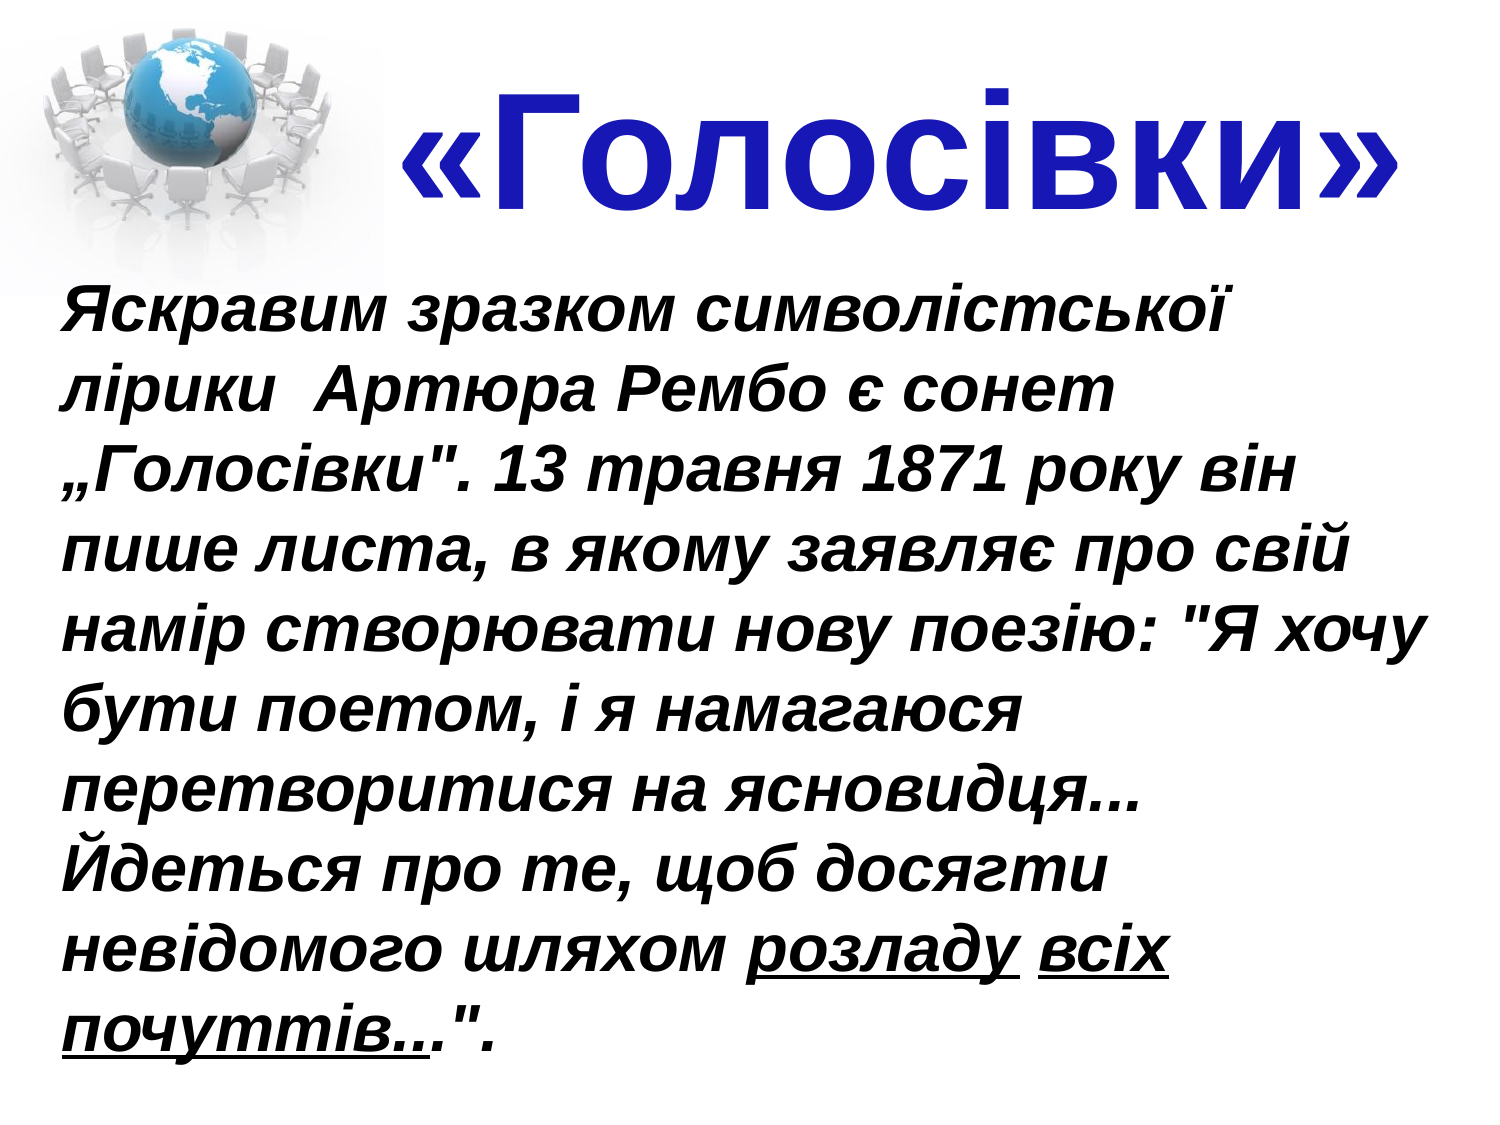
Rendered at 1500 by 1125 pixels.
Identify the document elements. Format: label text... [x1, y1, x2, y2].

picture [0, 0, 384, 295]
text_box Яскравим зразком символістської лірики Артюра Рембо є сонет „Голосівки". 13 травня 1871 року він пише листа, в якому заявляє про свій намір створювати нову поезію: "Я хочу бути поетом, і я намагаюся перетворитися на ясновидця... Йдеться про те, щоб досягти невідомого шляхом розладу всіх почуттів...". [46, 257, 1454, 1073]
text_box «Голосівки» [380, 35, 1422, 250]
